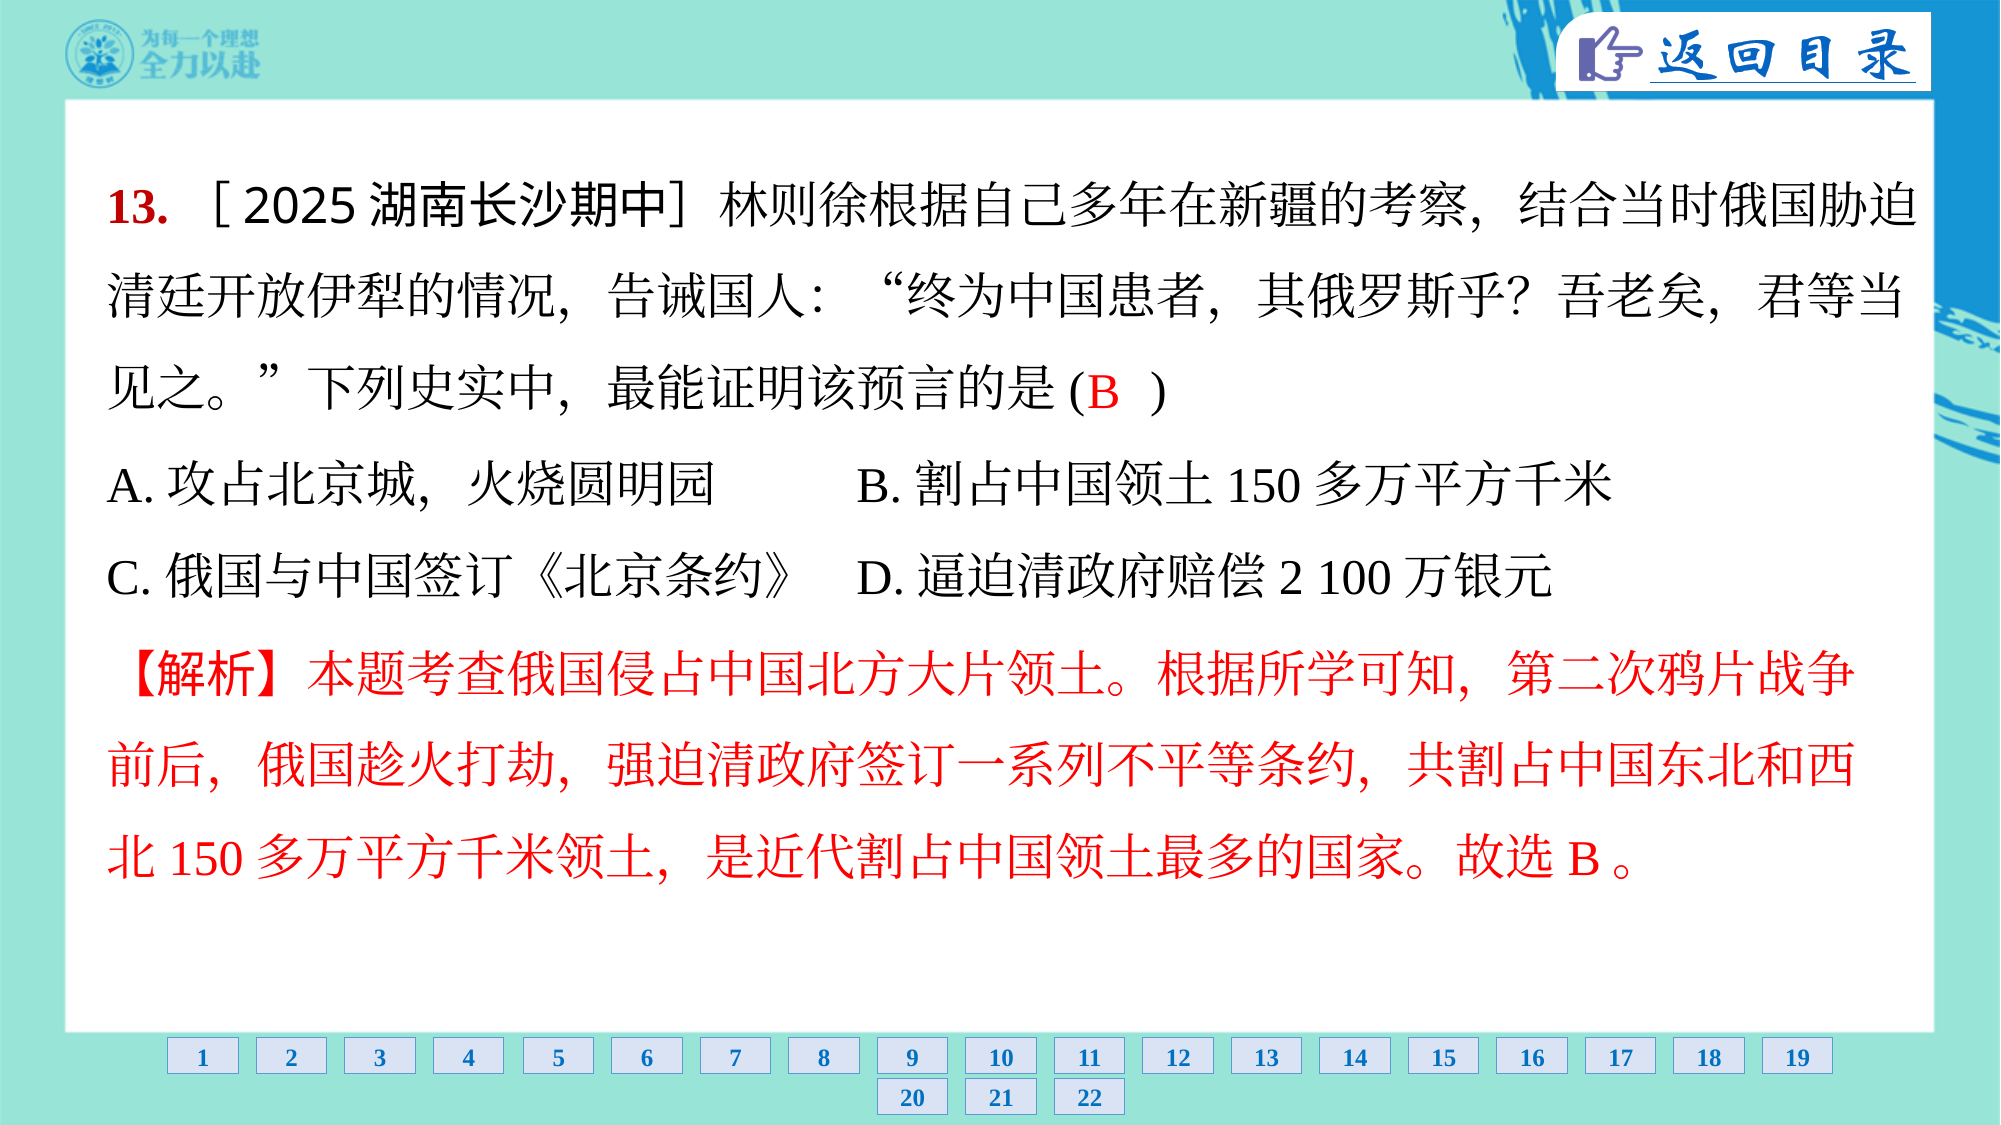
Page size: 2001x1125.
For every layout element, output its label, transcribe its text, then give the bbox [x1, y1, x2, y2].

text_box A.攻占北京城，火烧圆明园 B.割占中国领土150多万平方千米 C.俄国与中国签订《北京条约》 D.逼迫清政府赔偿2 100万银元 [106, 420, 1895, 605]
text_box 13.［2025湖南长沙期中］林则徐根据自己多年在新疆的考察，结合当时俄国胁迫 清廷开放伊犁的情况，告诫国人：“终为中国患者，其俄罗斯乎？吾老矣，君等当 见之。”下列史实中，最能证明该预言的是( ) [106, 141, 1895, 417]
picture [0, 0, 2000, 1125]
text_box 【解析】本题考查俄国侵占中国北方大片领土。根据所学可知，第二次鸦片战争 前后，俄国趁火打劫，强迫清政府签订一系列不平等条约，共割占中国东北和西 北150多万平方千米领土，是近代割占中国领土最多的国家。故选B。 [106, 610, 1895, 886]
text_box B [1068, 326, 1139, 419]
